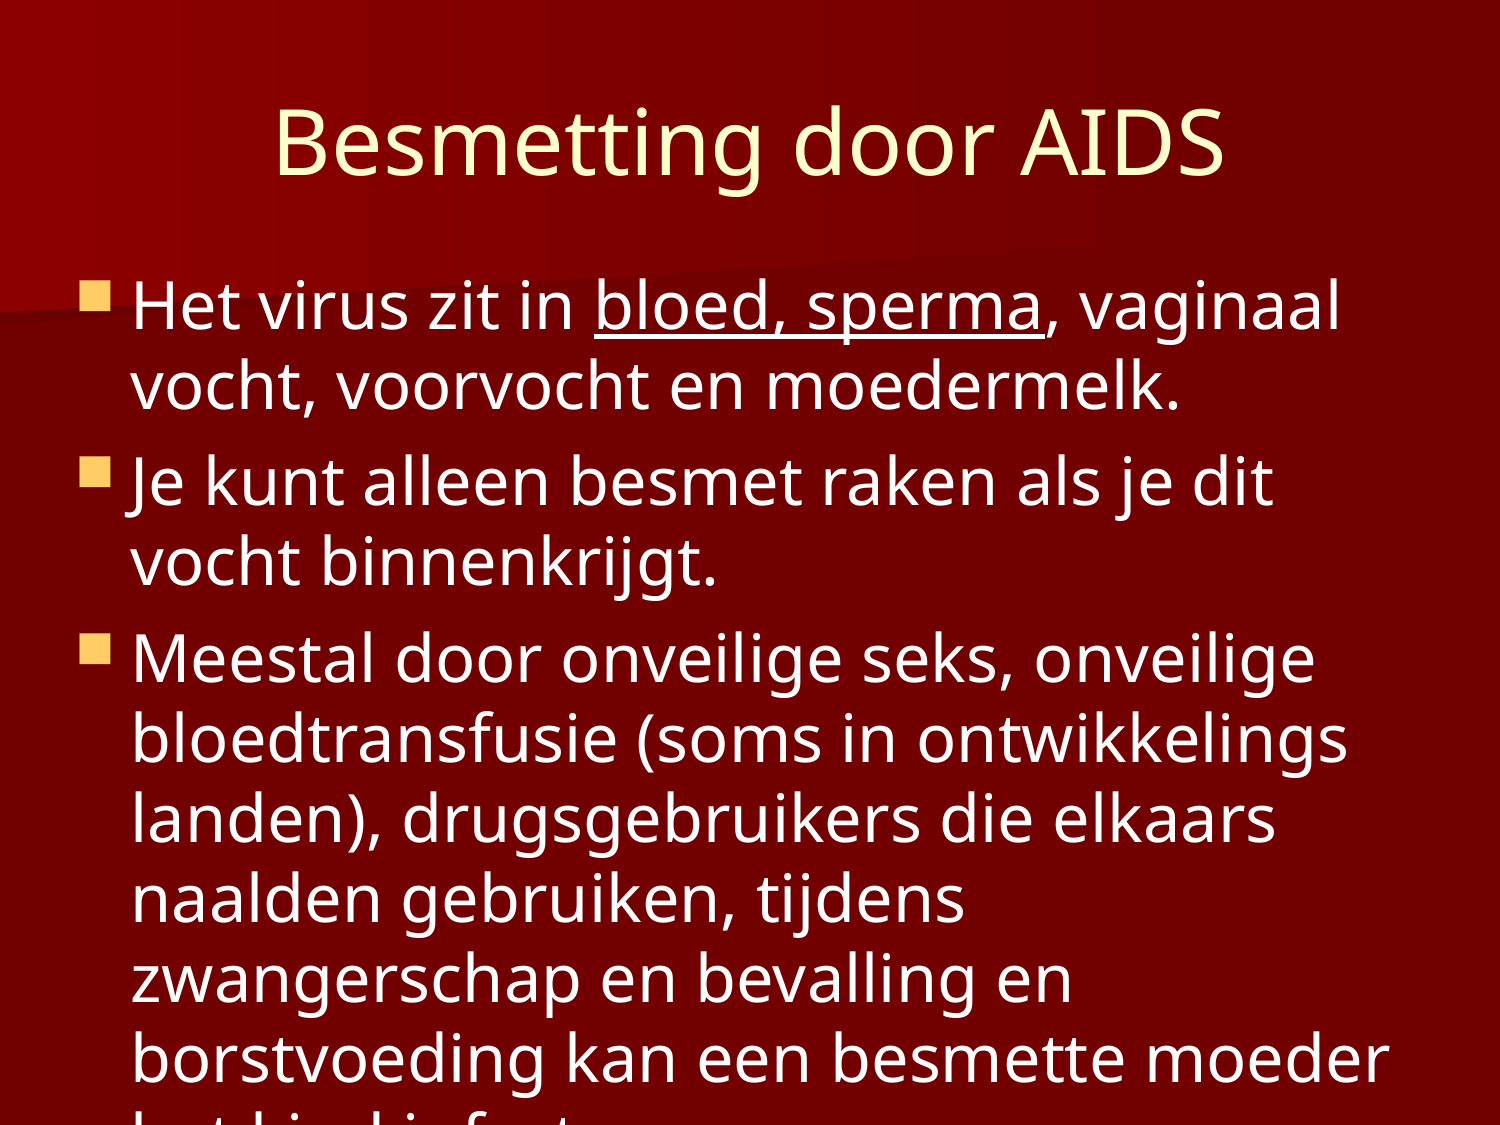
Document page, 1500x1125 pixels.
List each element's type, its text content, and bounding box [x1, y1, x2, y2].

title Besmetting door AIDS [74, 20, 1425, 257]
list Het virus zit in bloed, sperma, vaginaal vocht, voorvocht en moedermelk. Je kunt alleen besmet raken als je dit vocht binnenkrijgt. Meestal door onveilige seks, onveilige bloedtransfusie (soms in ontwikkelings landen), drugsgebruikers die elkaars naalden gebruiken, tijdens zwangerschap en bevalling en borstvoeding kan een besmette moeder het kind infecteren. [74, 262, 1425, 1096]
